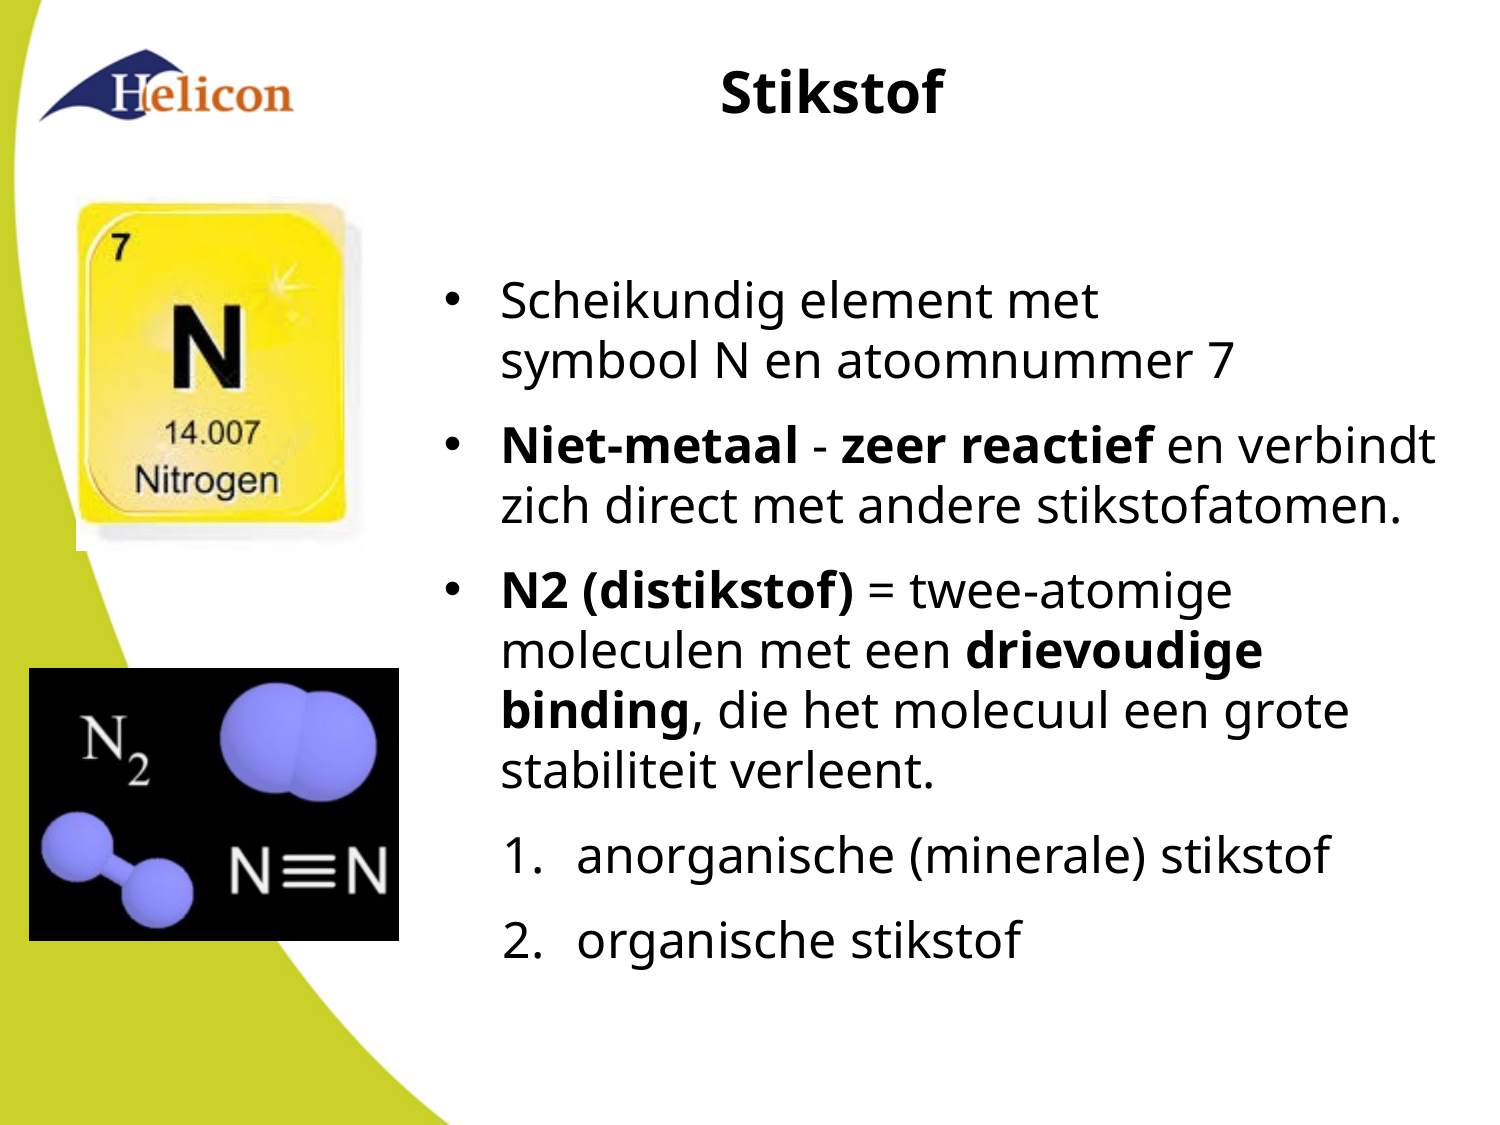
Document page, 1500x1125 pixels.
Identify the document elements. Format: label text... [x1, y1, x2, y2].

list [76, 196, 368, 551]
text_box Scheikundig element met symbool N en atoomnummer 7 Niet-metaal - zeer reactief en verbindt zich direct met andere stikstofatomen. N2 (distikstof) = twee-atomige moleculen met een drievoudige binding, die het molecuul een grote stabiliteit verleent. anorganische (minerale) stikstof organische stikstof [429, 261, 1493, 977]
title Stikstof [442, 42, 1223, 138]
picture [0, 0, 1500, 1125]
